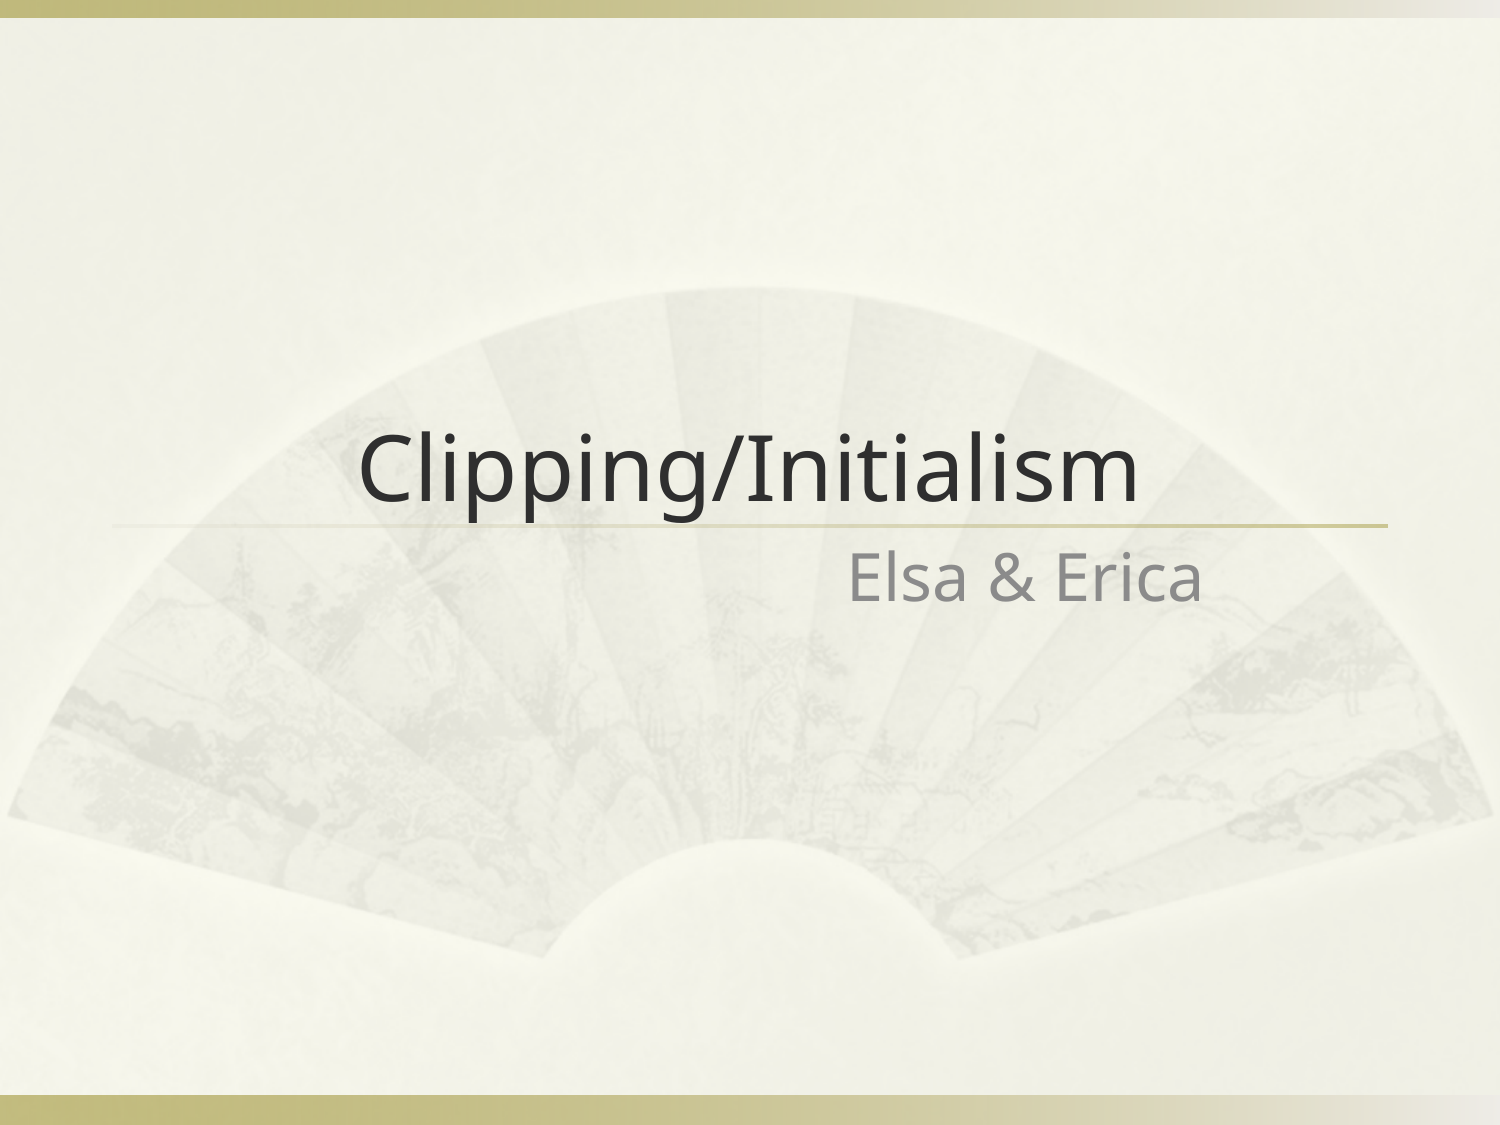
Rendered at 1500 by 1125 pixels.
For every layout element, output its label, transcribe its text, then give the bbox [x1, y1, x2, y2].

subtitle Elsa & Erica [225, 527, 1275, 815]
title Clipping/Initialism [112, 275, 1388, 528]
